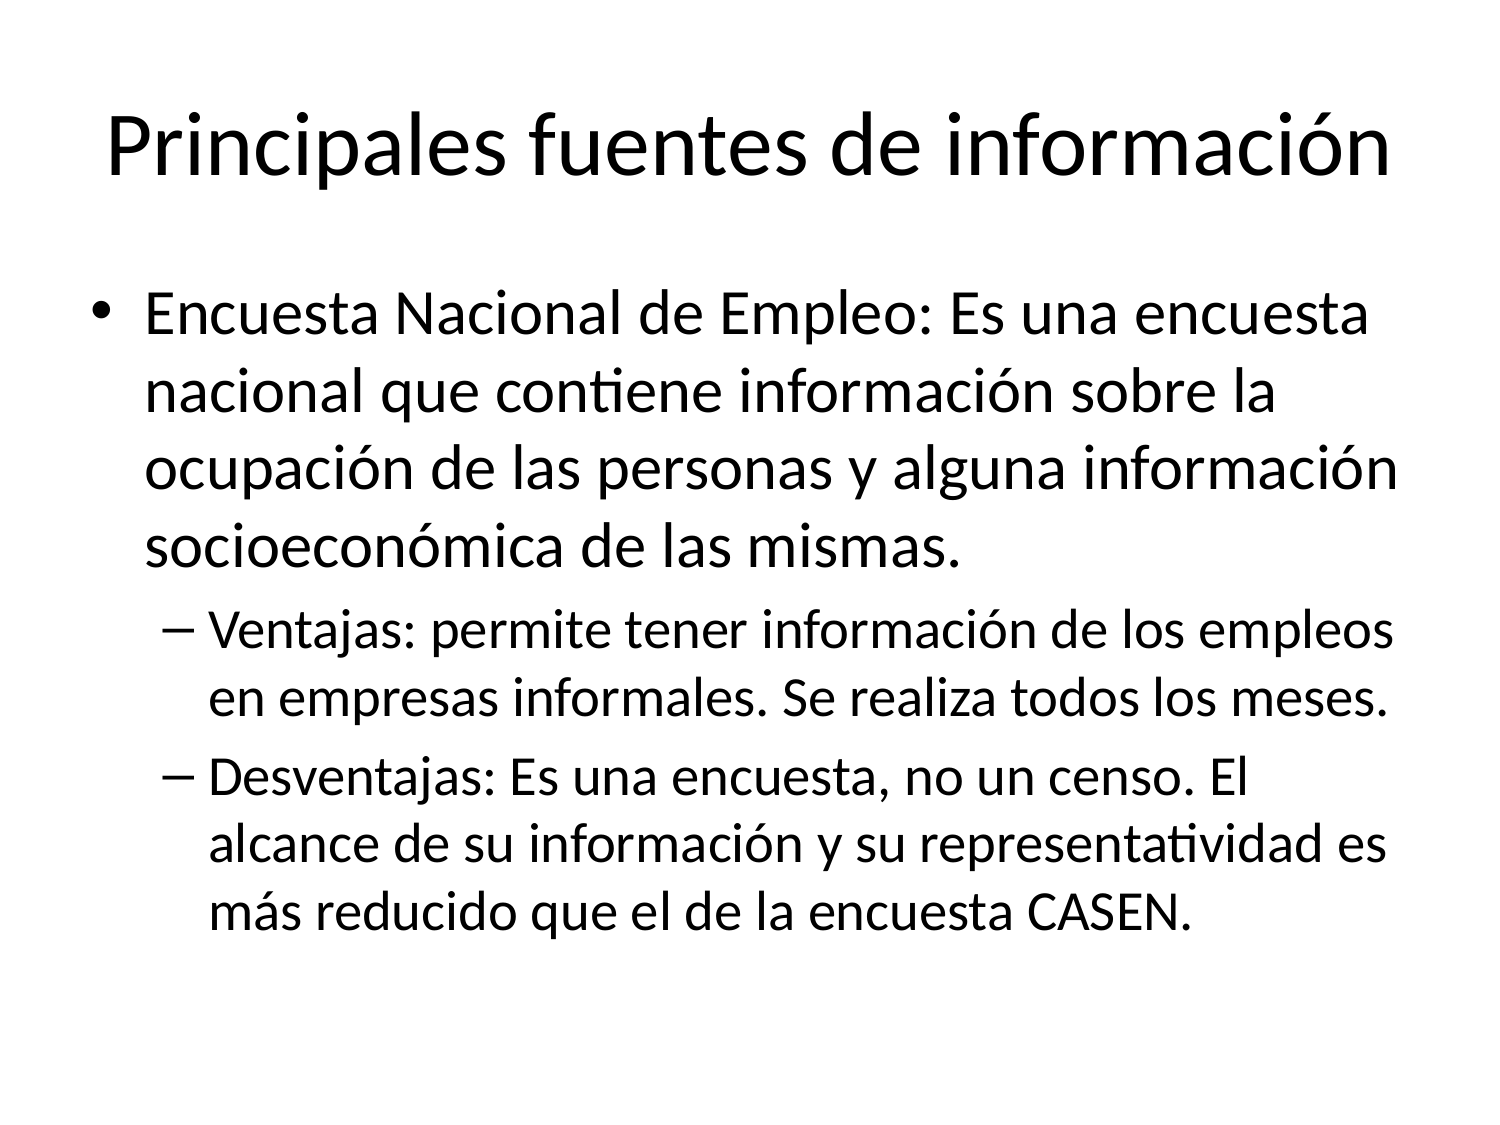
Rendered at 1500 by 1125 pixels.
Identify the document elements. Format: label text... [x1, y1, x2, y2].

list Encuesta Nacional de Empleo: Es una encuesta nacional que contiene información sobre la ocupación de las personas y alguna información socioeconómica de las mismas. Ventajas: permite tener información de los empleos en empresas informales. Se realiza todos los meses. Desventajas: Es una encuesta, no un censo. El alcance de su información y su representatividad es más reducido que el de la encuesta CASEN. [75, 262, 1425, 1005]
title Principales fuentes de información [75, 45, 1425, 233]
